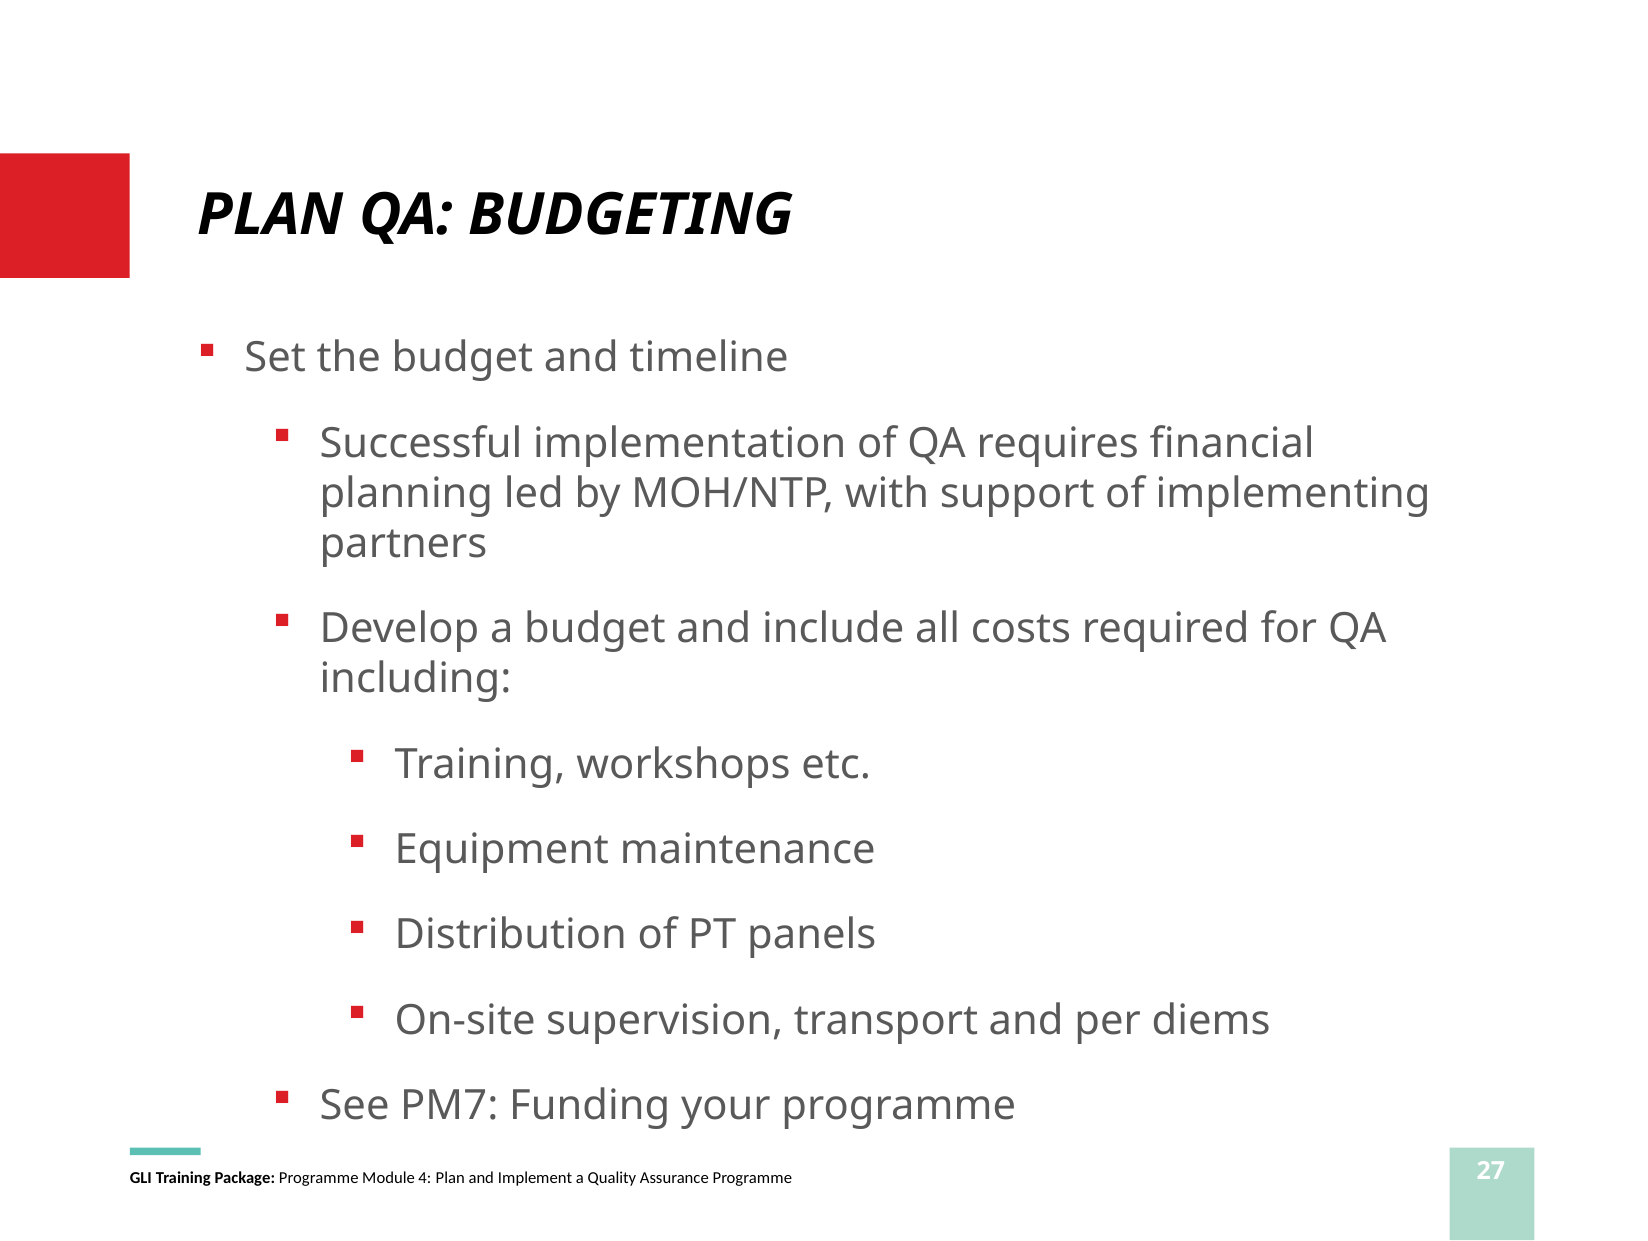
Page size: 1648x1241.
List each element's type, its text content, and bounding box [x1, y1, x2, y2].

list Set the budget and timeline Successful implementation of QA requires financial planning led by MOH/NTP, with support of implementing partners Develop a budget and include all costs required for QA including: Training, workshops etc. Equipment maintenance Distribution of PT panels On-site supervision, transport and per diems See PM7: Funding your programme [197, 330, 1450, 1087]
title PLAN QA: BUDGETING [197, 153, 1450, 278]
